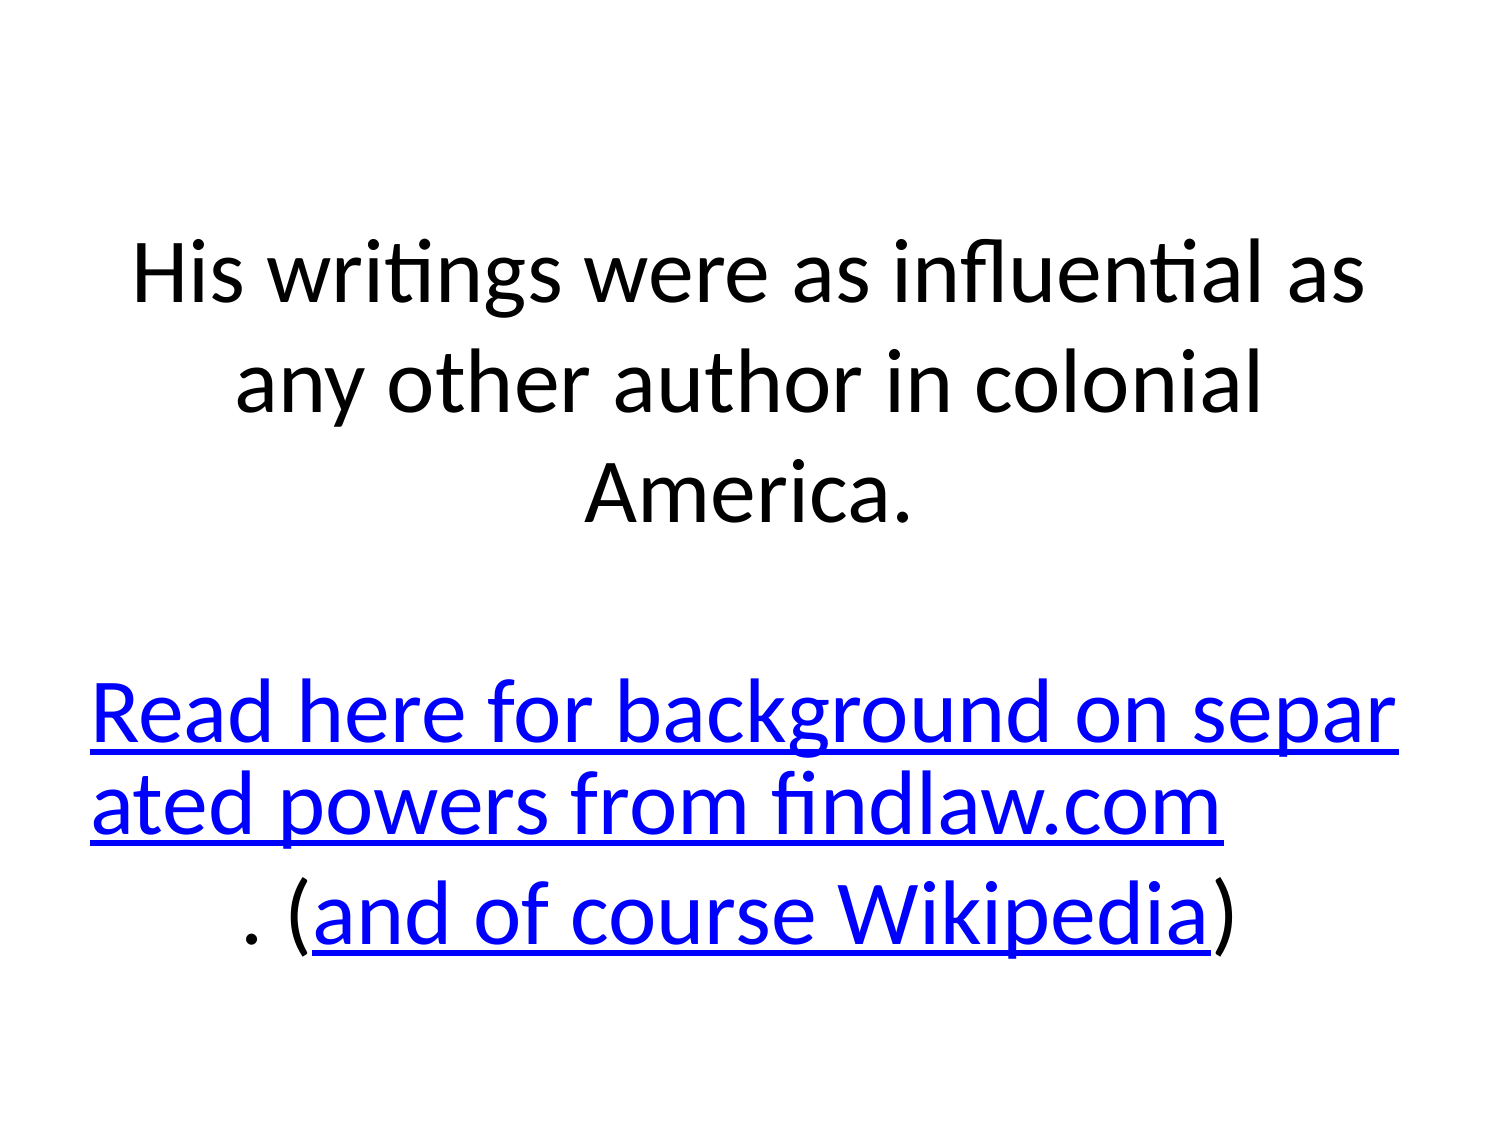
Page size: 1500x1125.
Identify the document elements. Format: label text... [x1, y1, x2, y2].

title His writings were as influential as any other author in colonial America. Read here for background on separated powers from findlaw.com. (and of course Wikipedia) [74, 44, 1426, 1038]
